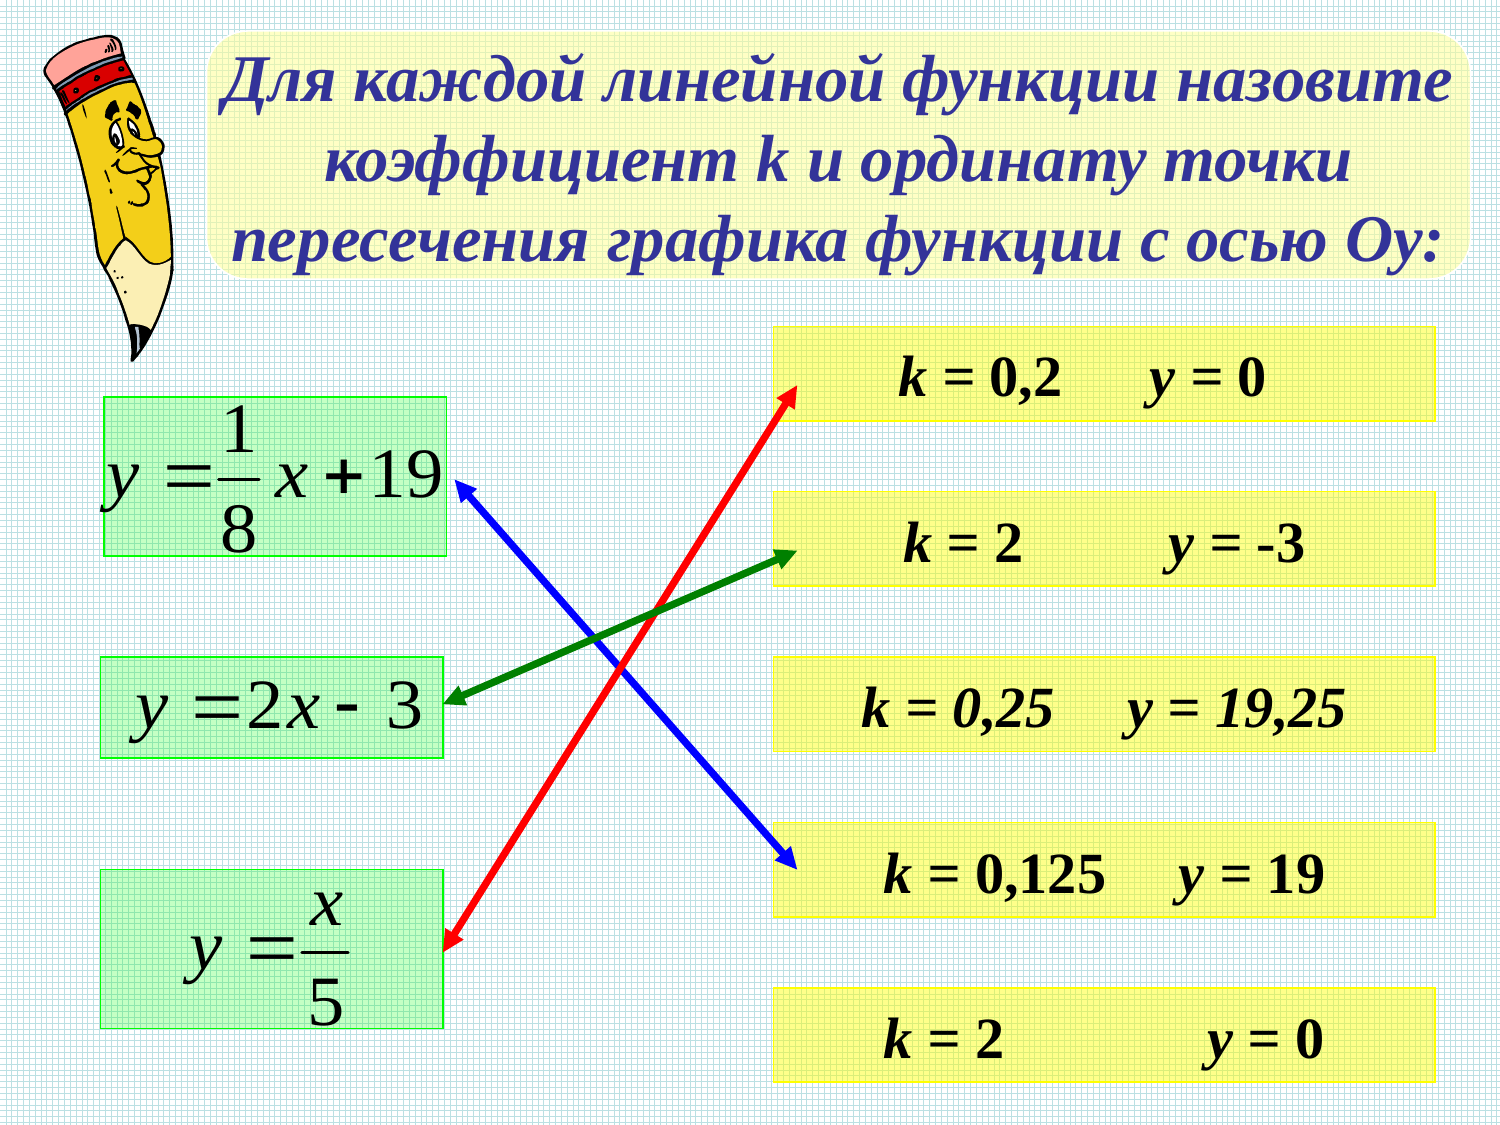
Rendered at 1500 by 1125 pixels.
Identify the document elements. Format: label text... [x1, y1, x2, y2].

text_box [448, 613, 656, 950]
picture [40, 30, 174, 362]
text_box k = 2 y = 0 [773, 987, 1436, 1083]
text_box [621, 668, 798, 870]
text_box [100, 857, 444, 1041]
text_box k = 0,25 y = 19,25 [773, 657, 1436, 752]
text_box k = 0,2 y = 0 [773, 326, 1436, 421]
text_box [460, 481, 594, 638]
text_box Для каждой линейной функции назовите коэффициент k и ординату точки пересечения графика функции с осью Оу: [206, 30, 1471, 280]
text_box [448, 549, 798, 705]
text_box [100, 656, 444, 759]
text_box [656, 385, 798, 611]
text_box k = 0,125 y = 19 [773, 822, 1436, 917]
text_box k = 2 y = -3 [773, 491, 1436, 587]
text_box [88, 385, 456, 569]
